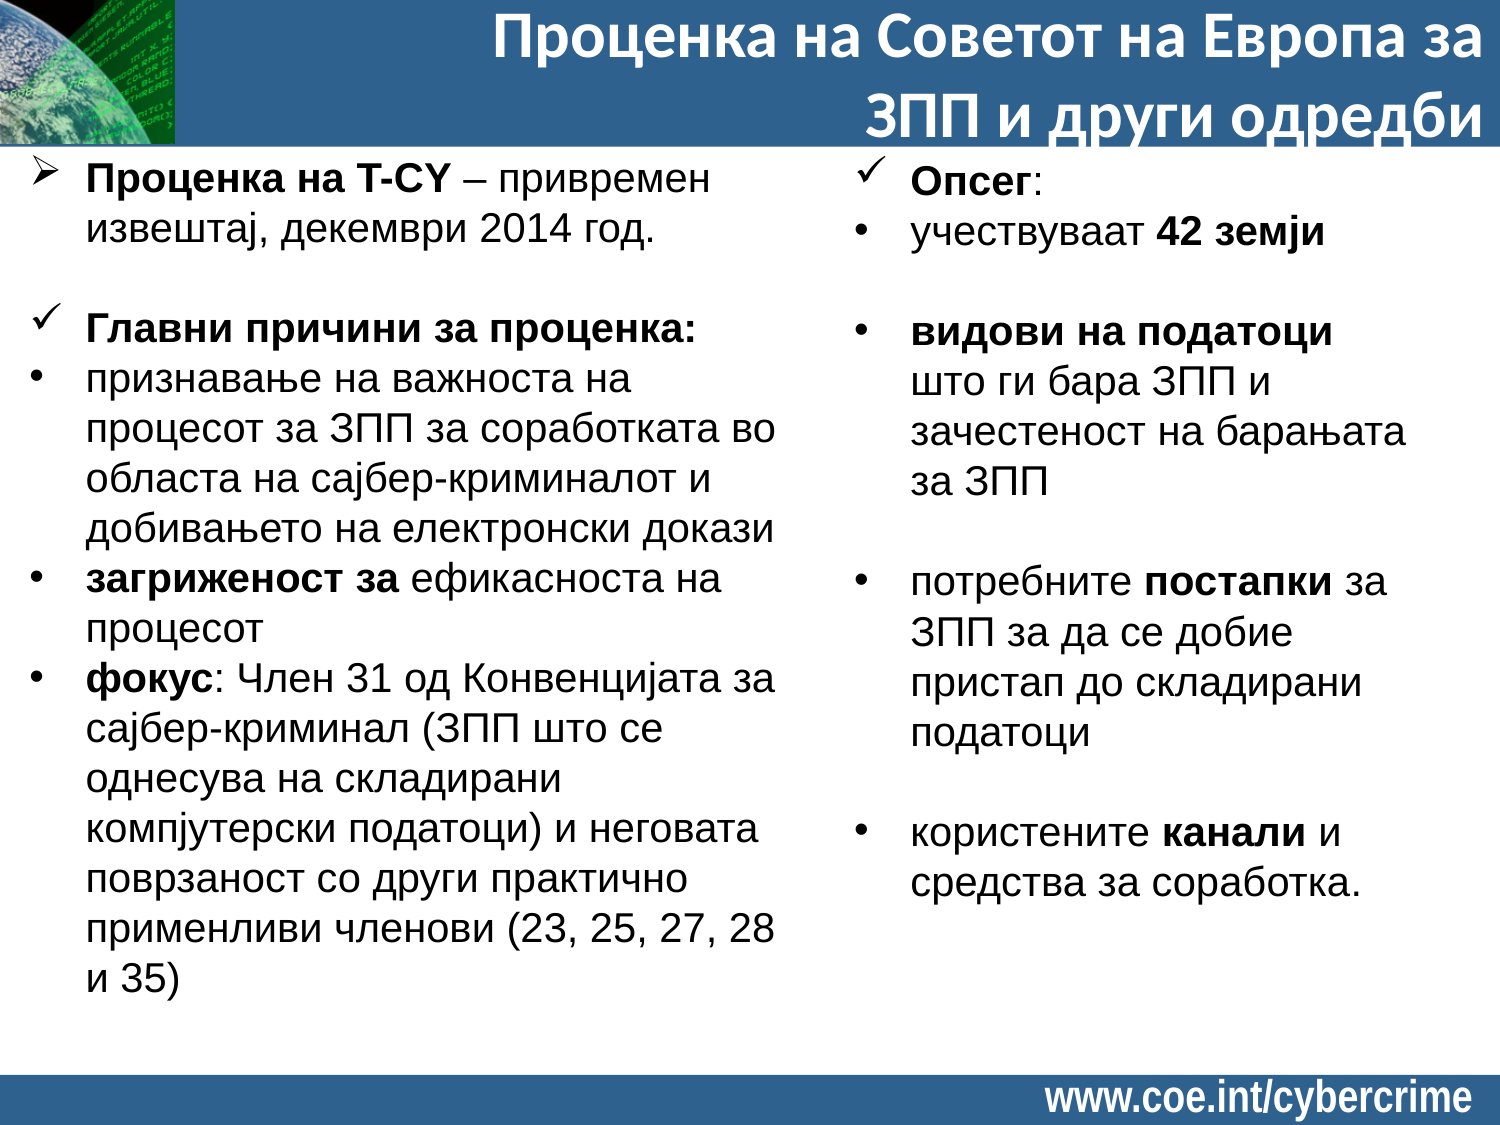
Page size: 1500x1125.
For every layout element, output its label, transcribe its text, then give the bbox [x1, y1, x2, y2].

text_box Опсег: учествуваат 42 земји видови на податоци што ги бара ЗПП и зачестеност на барањата за ЗПП потребните постапки за ЗПП за да се добие пристап до складирани податоци користените канали и средства за соработка. [764, 146, 1431, 912]
text_box www.coe.int/cybercrime [1030, 1059, 1500, 1125]
text_box Проценка на T-CY – привремен извештај, декември 2014 год. Главни причини за проценка: признавање на важноста на процесот за ЗПП за соработката во областа на сајбер-криминалот и добивањето на електронски докази загриженост за ефикасноста на процесот фокус: Член 31 од Конвенцијата за сајбер-криминал (ЗПП што се однесува на складирани компјутерски податоци) и неговата поврзаност со други практично применливи членови (23, 25, 27, 28 и 35) [14, 143, 808, 1009]
picture [0, 0, 175, 144]
text_box Проценка на Советот на Европа за ЗПП и други одредби [179, 0, 1500, 149]
text_box [0, 1073, 1030, 1125]
